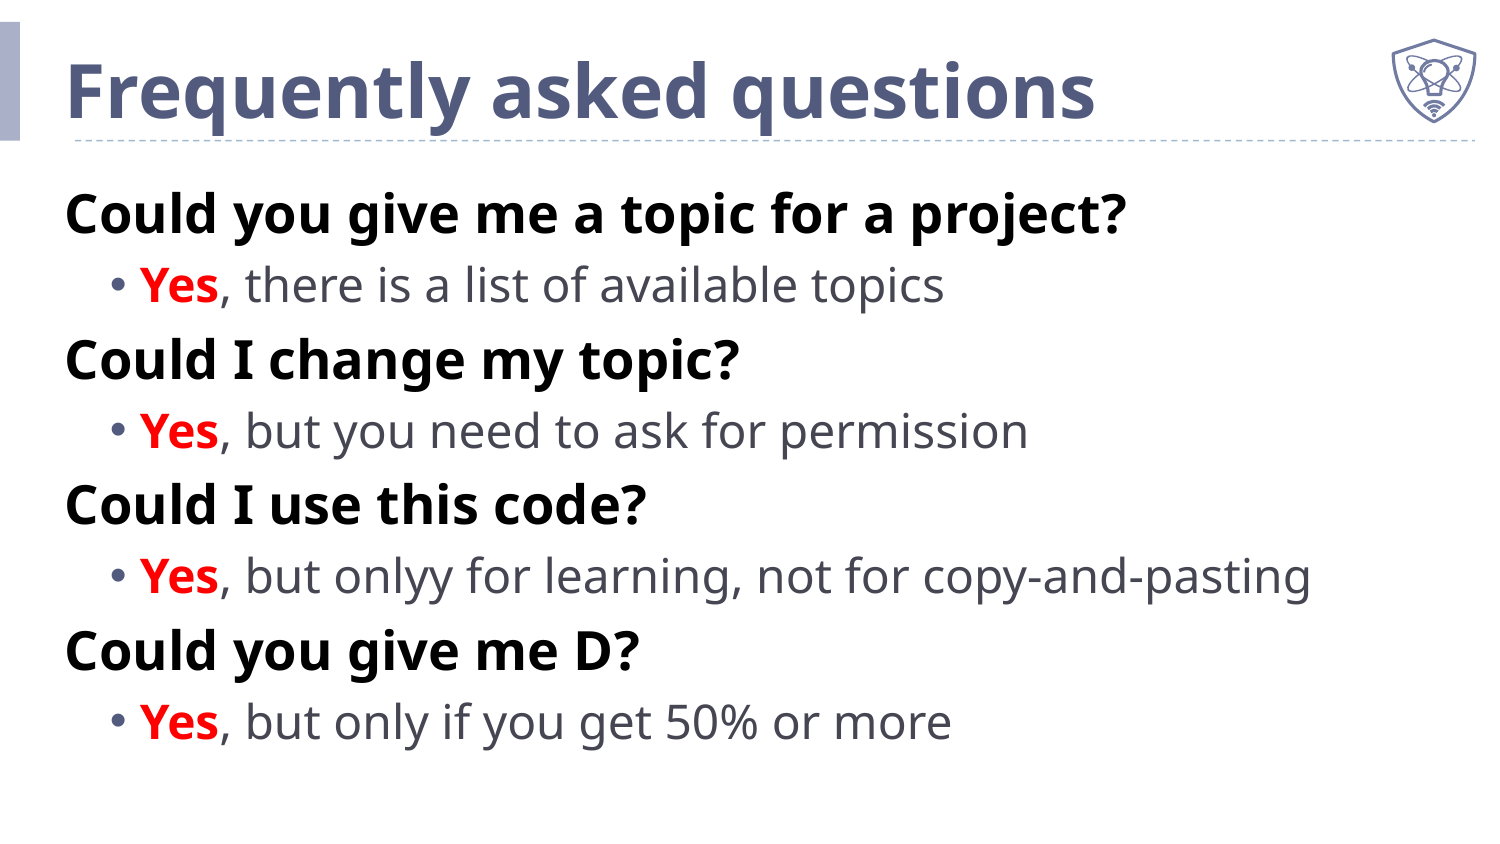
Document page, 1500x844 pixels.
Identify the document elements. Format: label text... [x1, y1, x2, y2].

title Frequently asked questions [50, 18, 1475, 141]
list Could you give me a topic for a project? Yes, there is a list of available topics Could I change my topic? Yes, but you need to ask for permission Could I use this code? Yes, but onlyy for learning, not for copy-and-pasting Could you give me D? Yes, but only if you get 50% or more [50, 171, 1475, 835]
